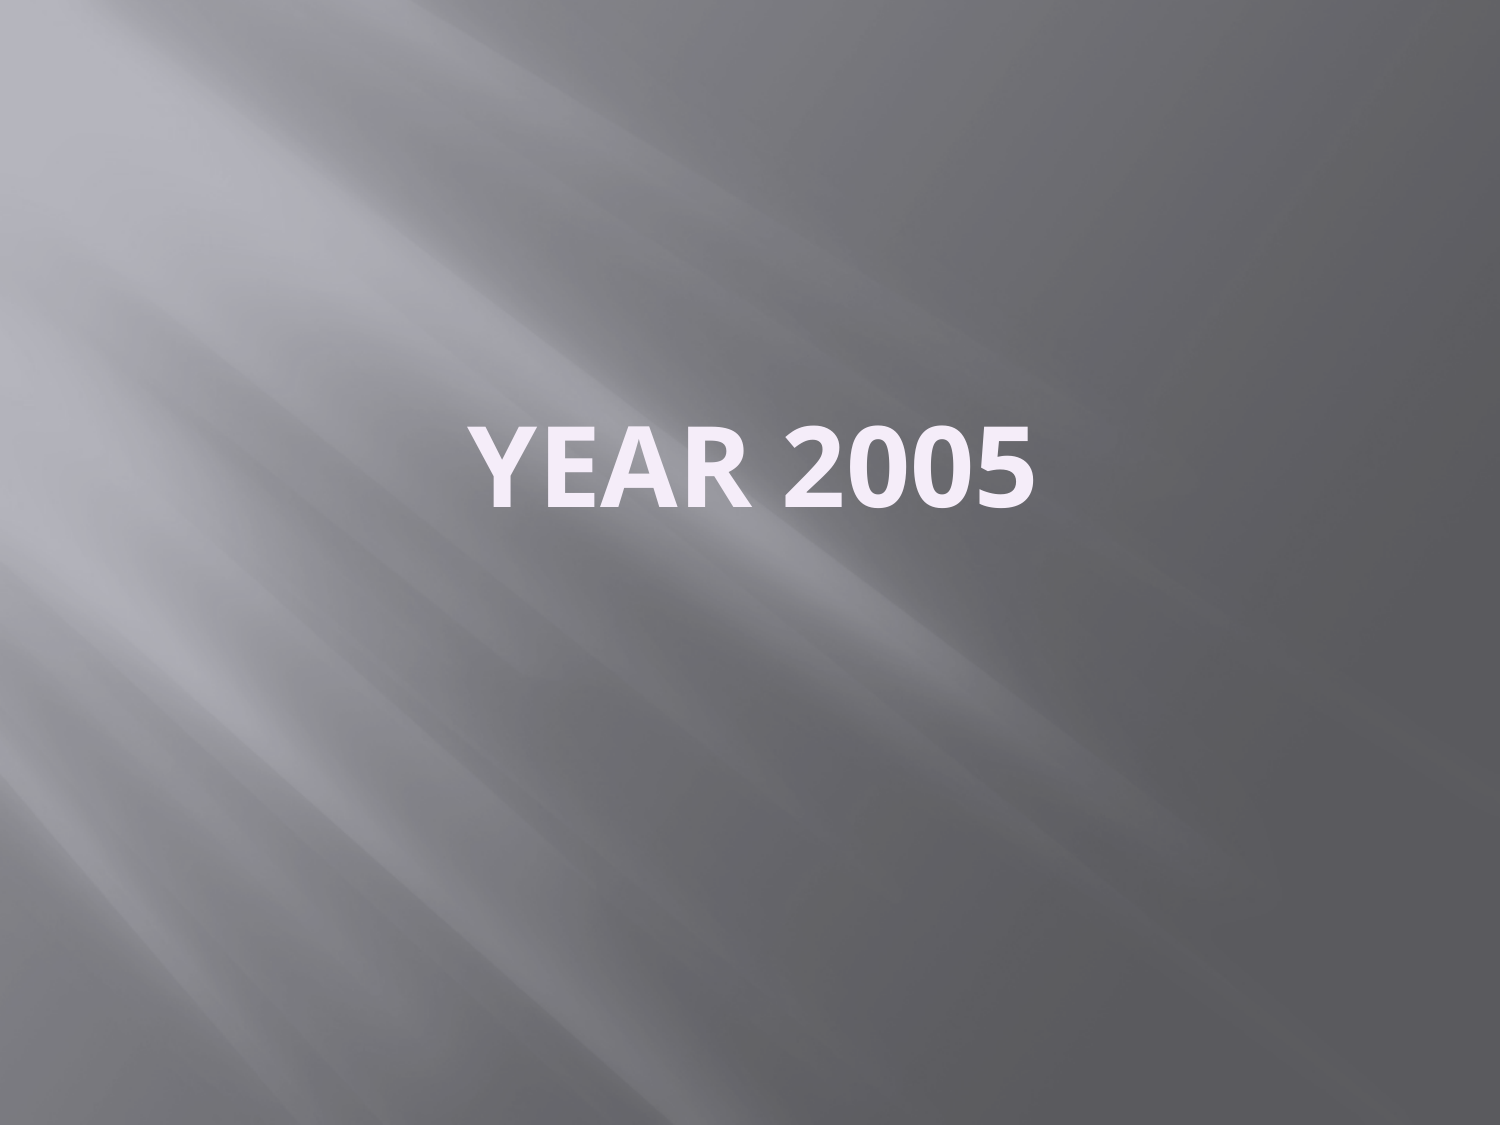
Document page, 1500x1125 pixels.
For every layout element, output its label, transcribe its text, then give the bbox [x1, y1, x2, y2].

text_box YEAR 2005 [452, 387, 1055, 538]
